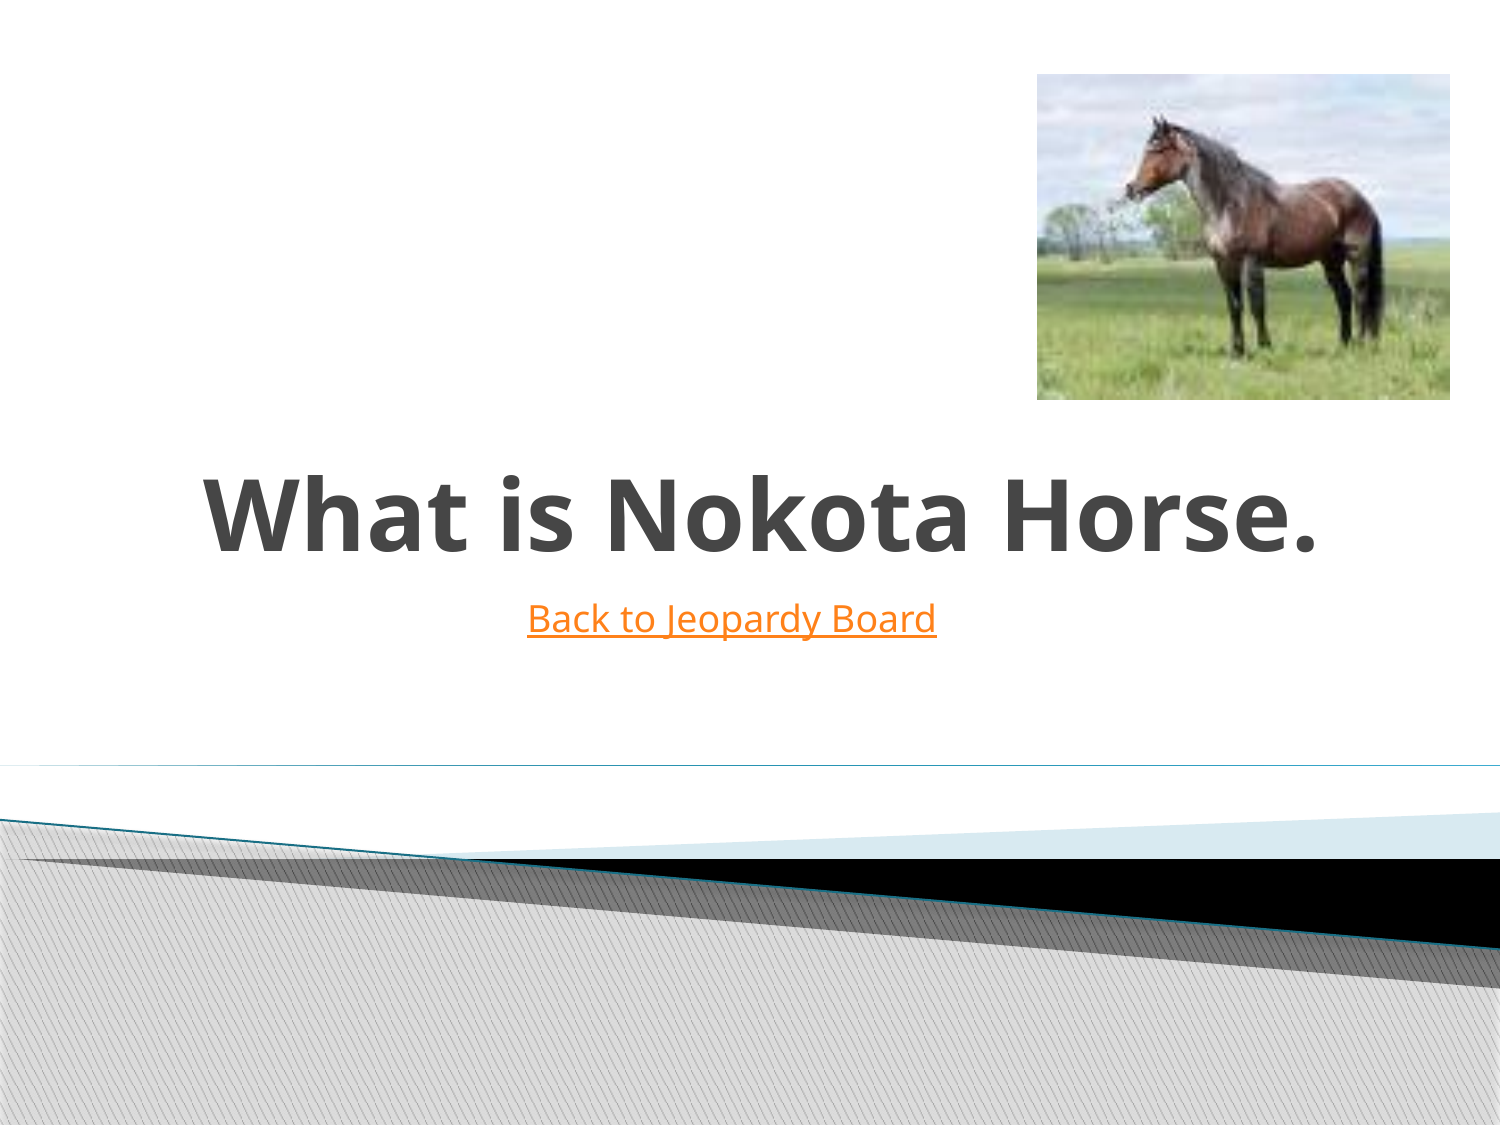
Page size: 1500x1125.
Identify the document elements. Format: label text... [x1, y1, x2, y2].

title What is Nokota Horse. [125, 337, 1400, 579]
picture [1037, 74, 1450, 401]
picture [5, 859, 1500, 989]
text_box Back to Jeopardy Board [512, 587, 963, 654]
